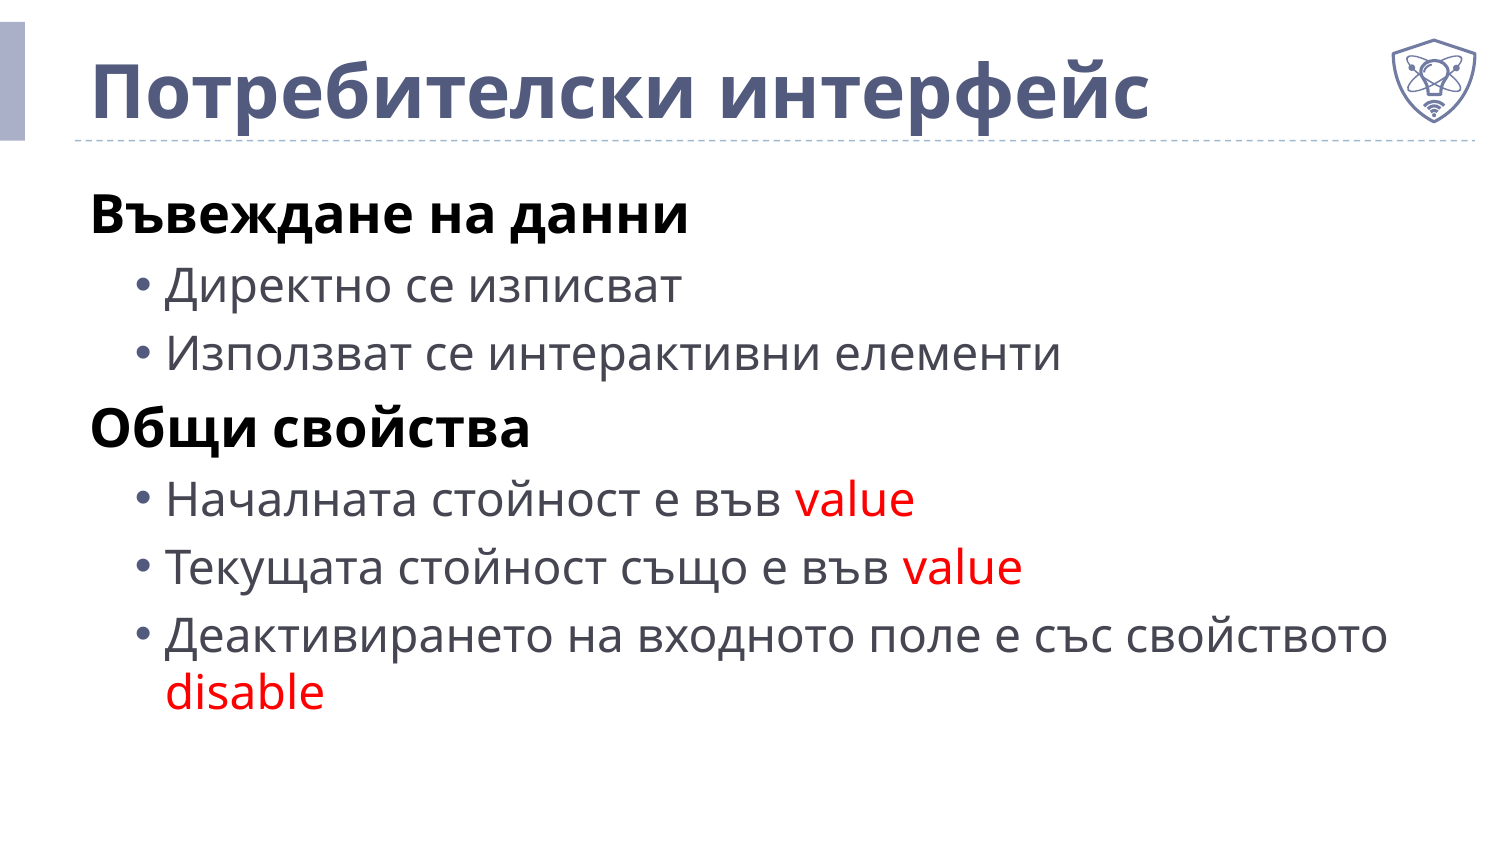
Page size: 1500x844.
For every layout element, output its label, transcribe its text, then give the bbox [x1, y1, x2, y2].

title Потребителски интерфейс [75, 18, 1475, 141]
list Въвеждане на данни Директно се изписват Използват се интерактивни елементи Общи свойства Началната стойност е във value Текущата стойност също е във value Деактивирането на входното поле е със свойството disable [75, 171, 1475, 835]
